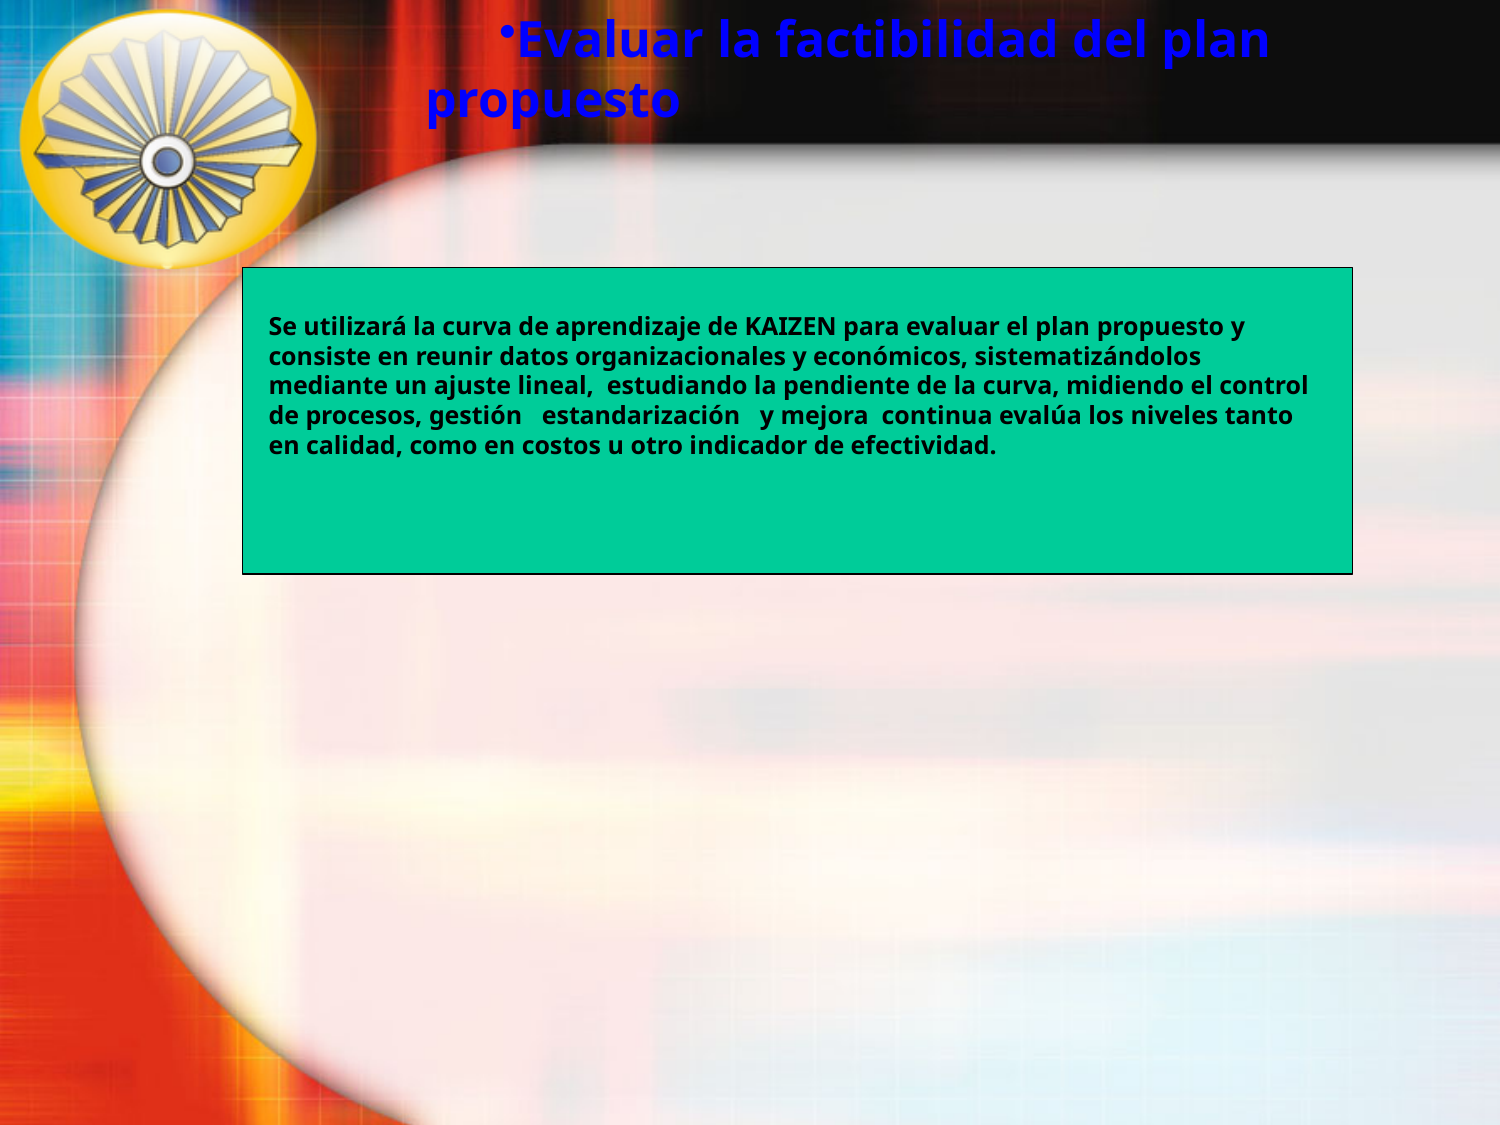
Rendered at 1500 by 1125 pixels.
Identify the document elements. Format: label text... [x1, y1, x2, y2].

text_box [242, 267, 1353, 575]
picture [0, 0, 1500, 1125]
text_box Se utilizará la curva de aprendizaje de KAIZEN para evaluar el plan propuesto y consiste en reunir datos organizacionales y económicos, sistematizándolos mediante un ajuste lineal, estudiando la pendiente de la curva, midiendo el control de procesos, gestión estandarización y mejora continua evalúa los niveles tanto en calidad, como en costos u otro indicador de efectividad. [253, 302, 1341, 527]
picture [21, 215, 25, 227]
text_box Evaluar la factibilidad del plan propuesto [374, 0, 1400, 135]
